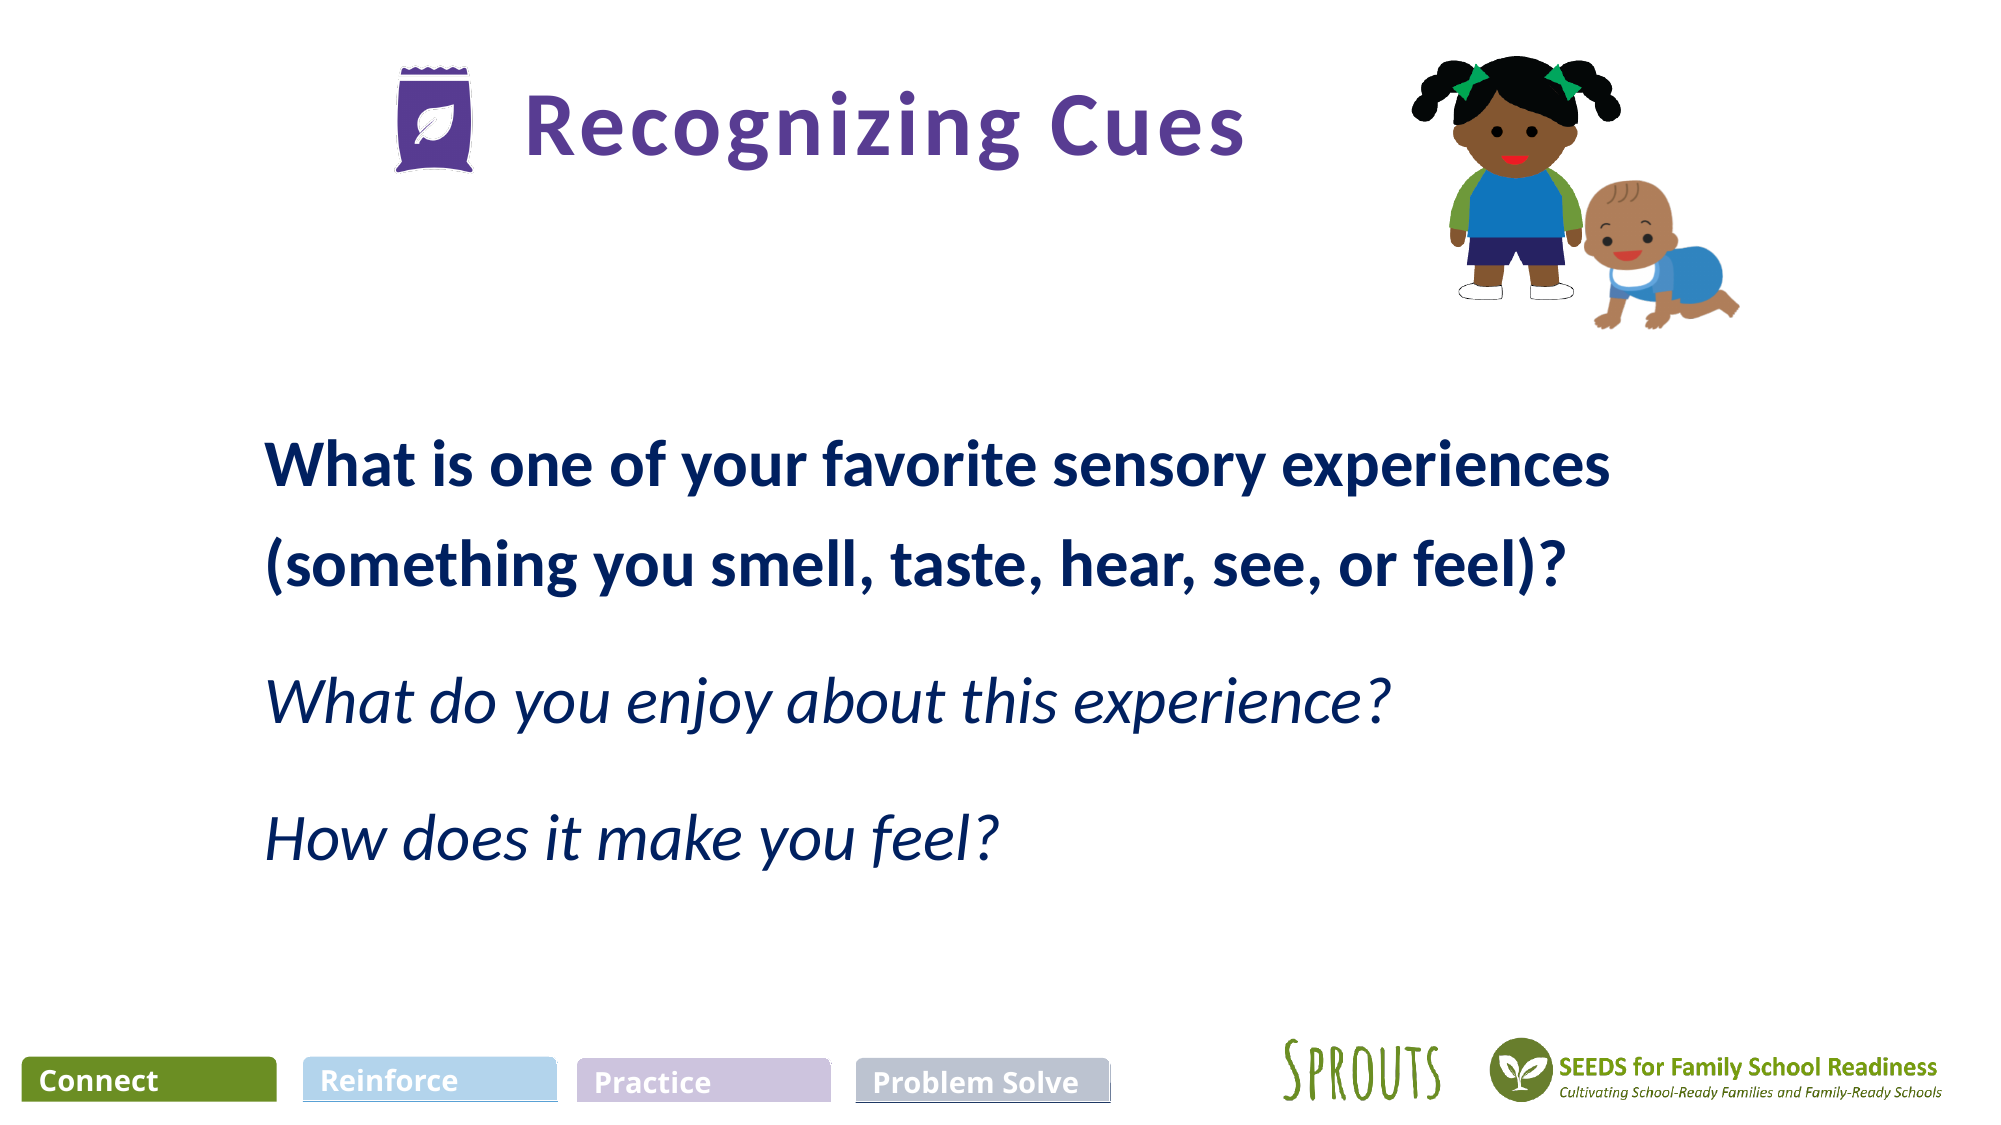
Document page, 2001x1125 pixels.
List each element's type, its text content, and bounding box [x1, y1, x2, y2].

picture [1411, 56, 1740, 333]
text_box [855, 1056, 1111, 1102]
text_box Recognizing Cues [509, 56, 1372, 182]
text_box [576, 1057, 832, 1103]
picture [1271, 1027, 1453, 1118]
picture [1487, 1035, 1955, 1111]
text_box [302, 1055, 558, 1101]
picture [358, 44, 509, 195]
text_box What is one of your favorite sensory experiences (something you smell, taste, hear, see, or feel)? What do you enjoy about this experience? How does it make you feel? [249, 392, 1750, 882]
